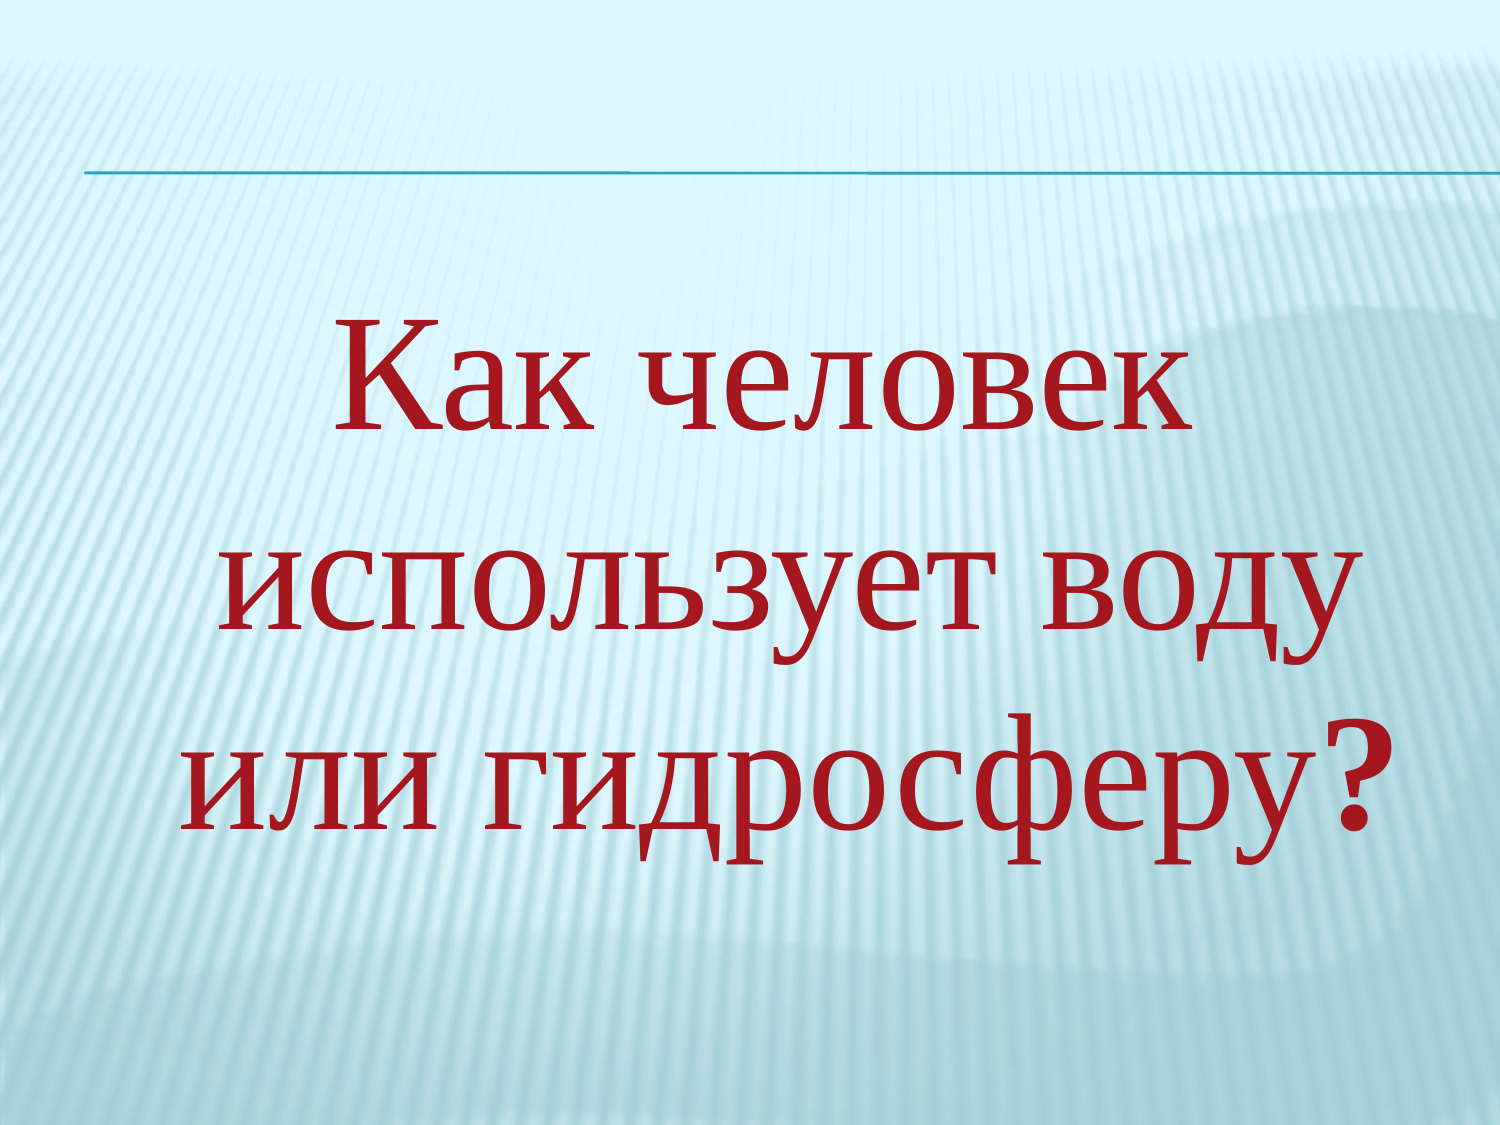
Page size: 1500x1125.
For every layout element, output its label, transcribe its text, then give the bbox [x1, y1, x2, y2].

list Как человек использует воду или гидросферу? [50, 254, 1475, 998]
